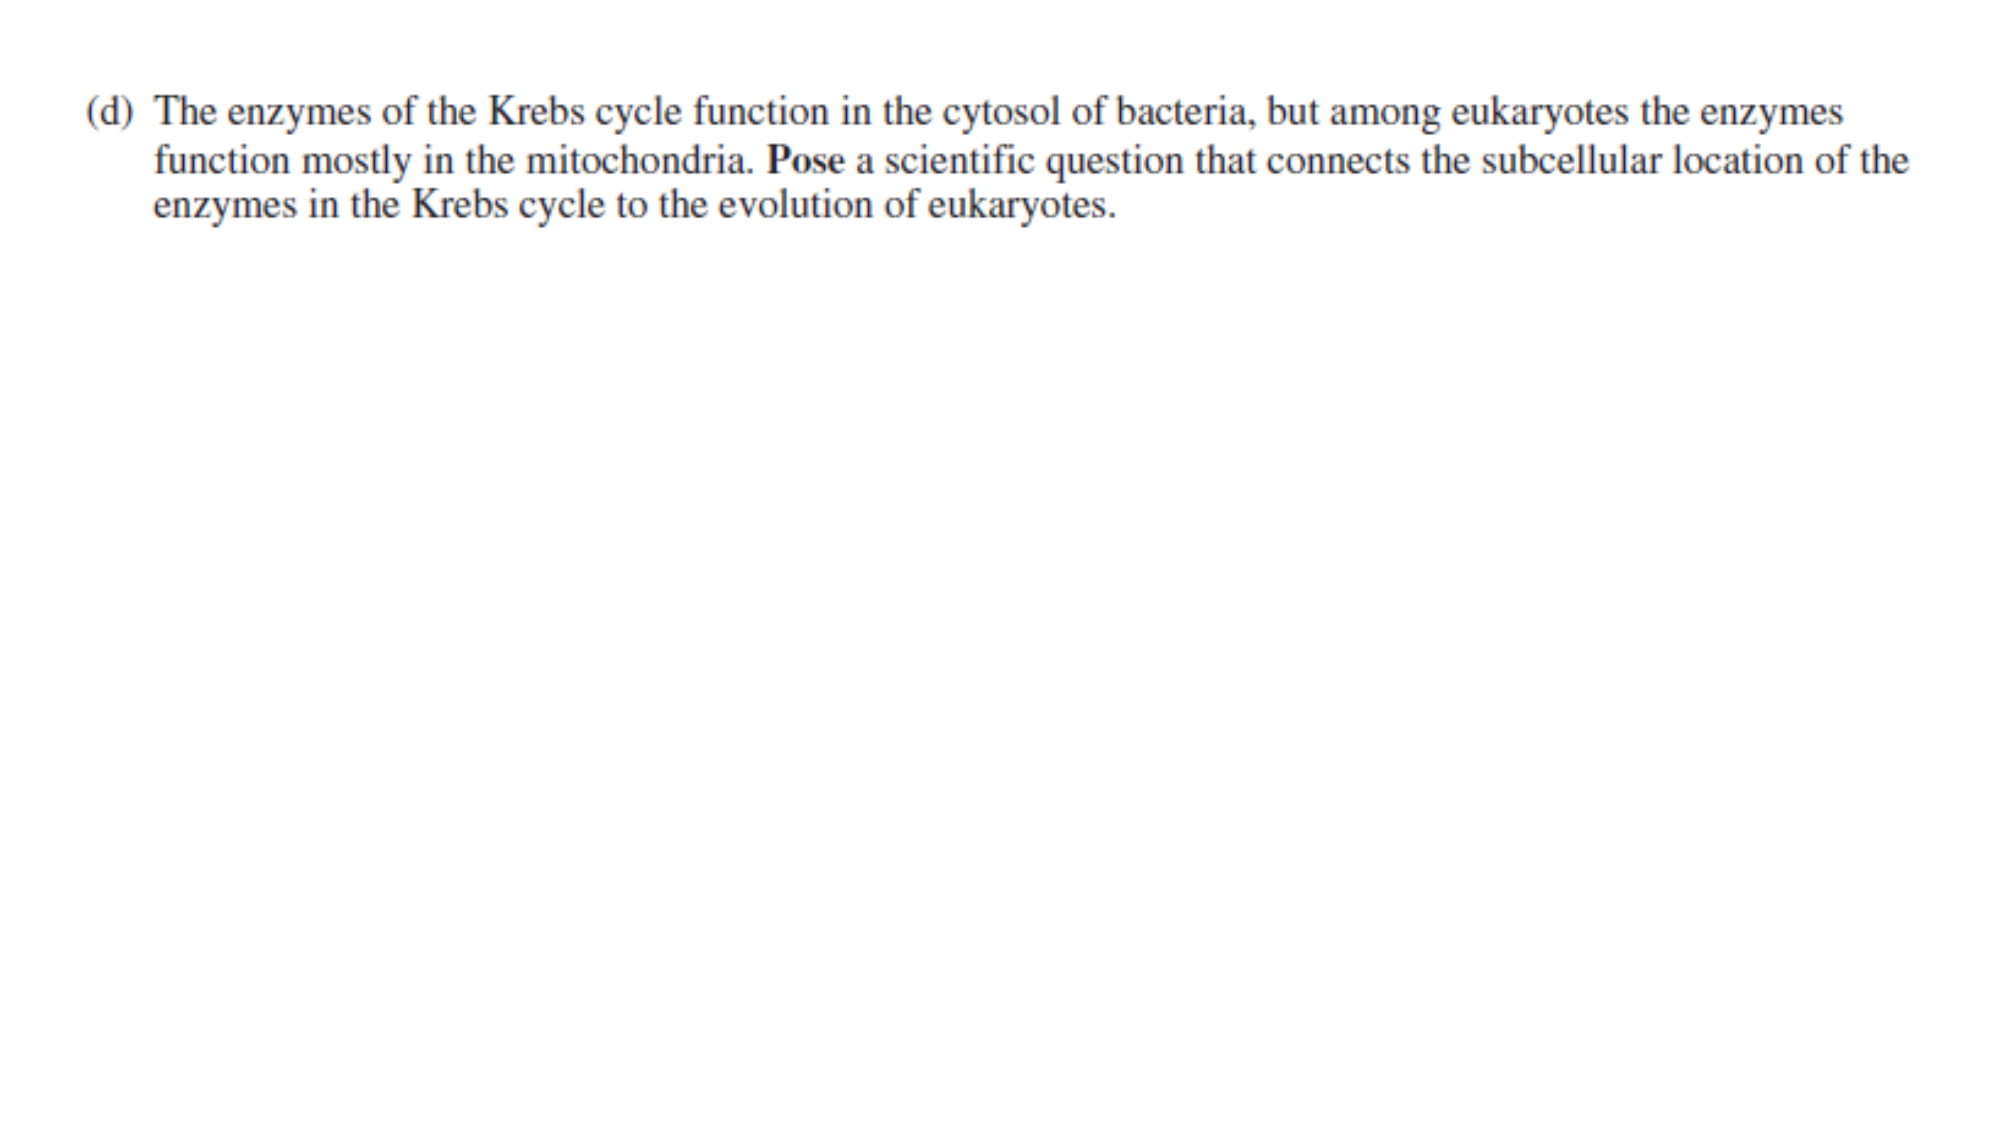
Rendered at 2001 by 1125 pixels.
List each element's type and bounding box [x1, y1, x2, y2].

picture [68, 76, 1942, 250]
